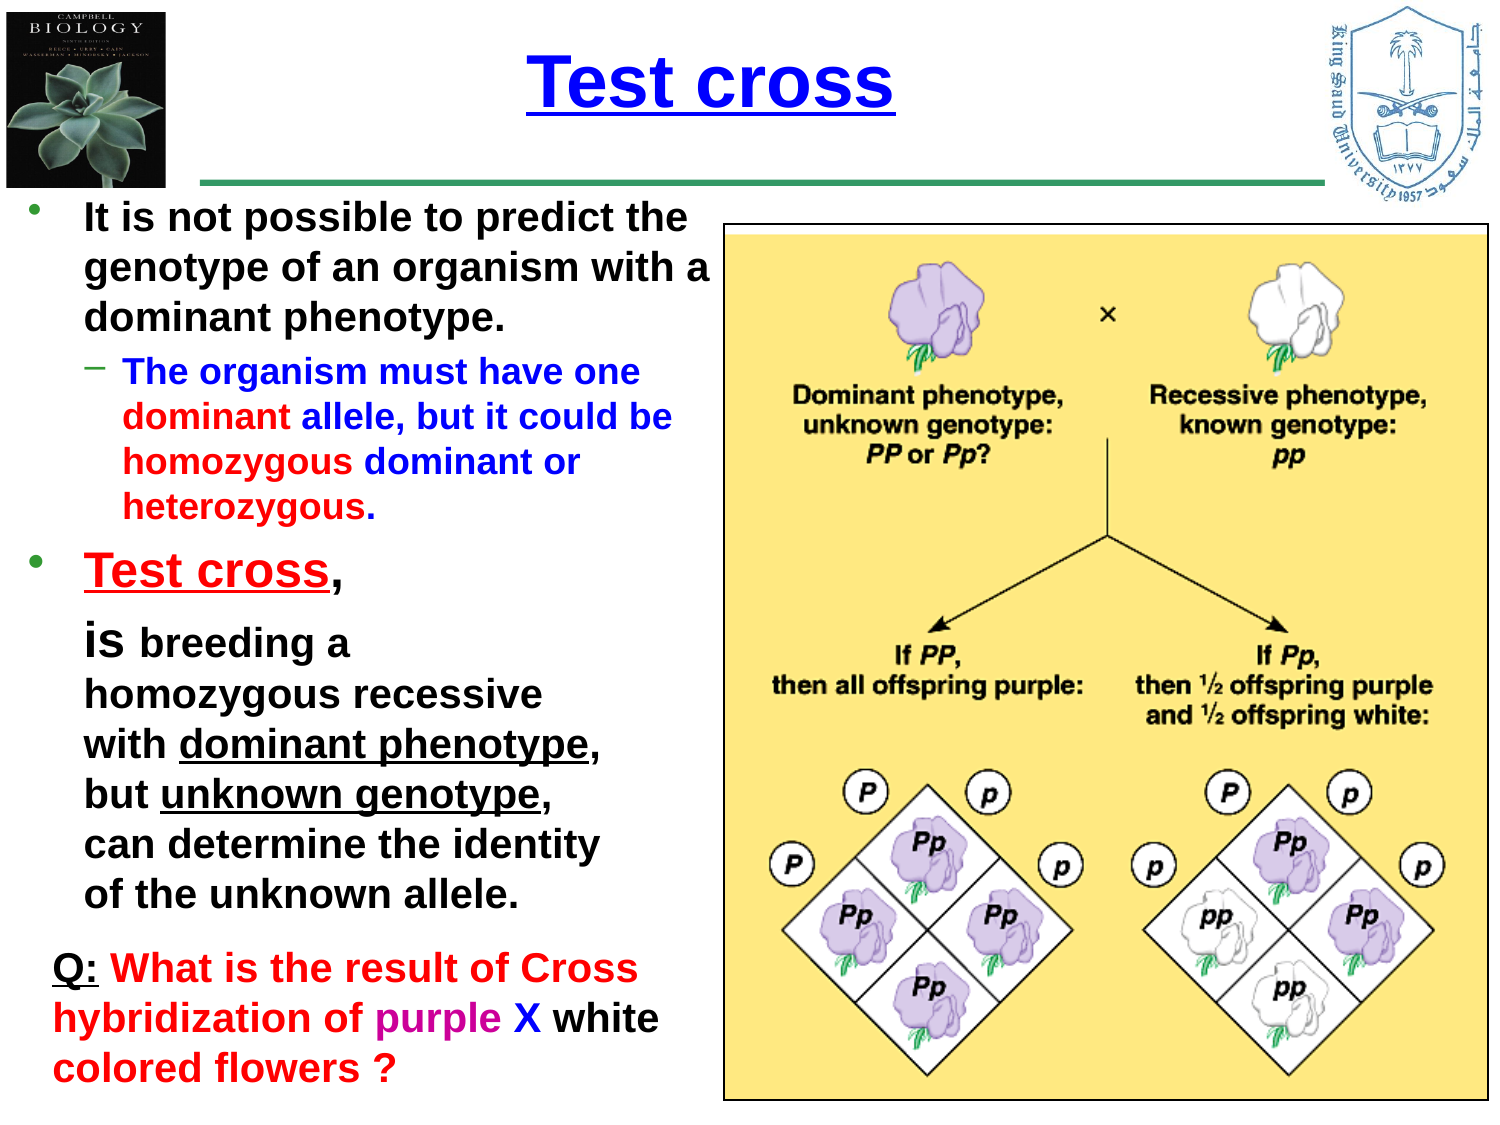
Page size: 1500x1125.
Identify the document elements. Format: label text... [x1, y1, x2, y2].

picture [724, 224, 1488, 1100]
list It is not possible to predict the genotype of an organism with a dominant phenotype. The organism must have one dominant allele, but it could be homozygous dominant or heterozygous. Test cross, is breeding a homozygous recessive with dominant phenotype, but unknown genotype, can determine the identity of the unknown allele. [12, 216, 799, 925]
text_box Q: What is the result of Cross hybridization of purple X white colored flowers ? [37, 933, 719, 1099]
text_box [5, 0, 1488, 209]
